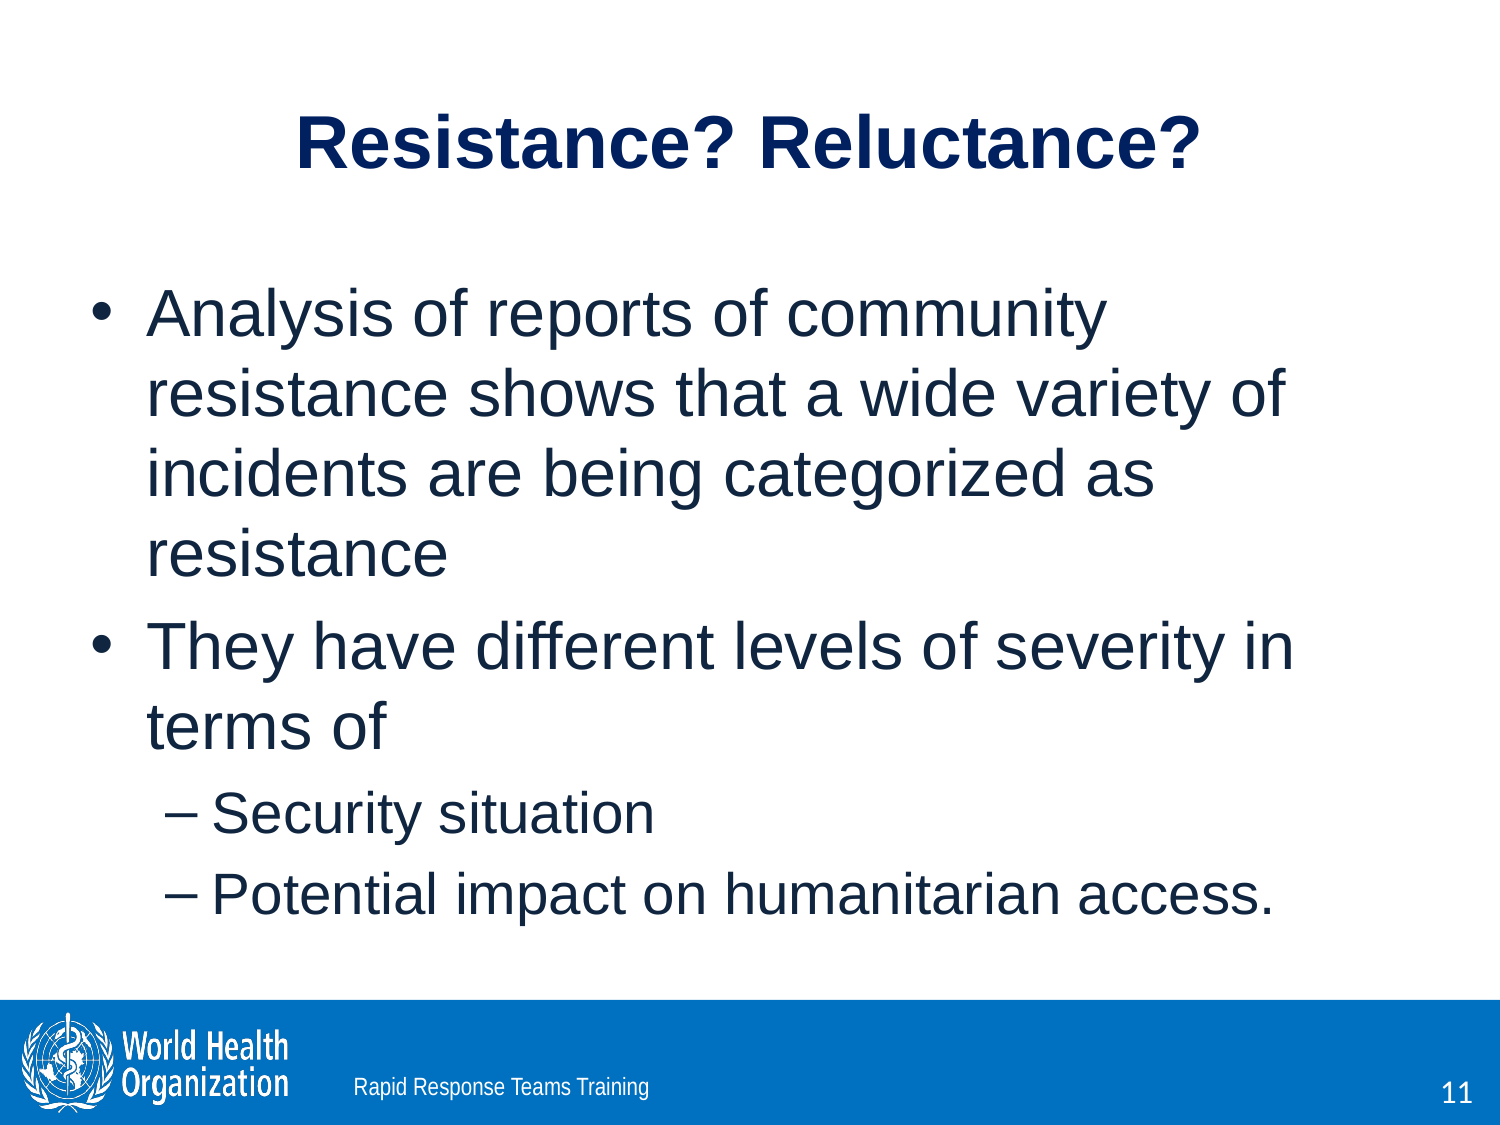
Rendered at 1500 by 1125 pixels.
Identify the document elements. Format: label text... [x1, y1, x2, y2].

list Analysis of reports of community resistance shows that a wide variety of incidents are being categorized as resistance They have different levels of severity in terms of Security situation Potential impact on humanitarian access. [75, 262, 1425, 1005]
title Resistance? Reluctance? [75, 45, 1425, 233]
picture [21, 1012, 288, 1113]
